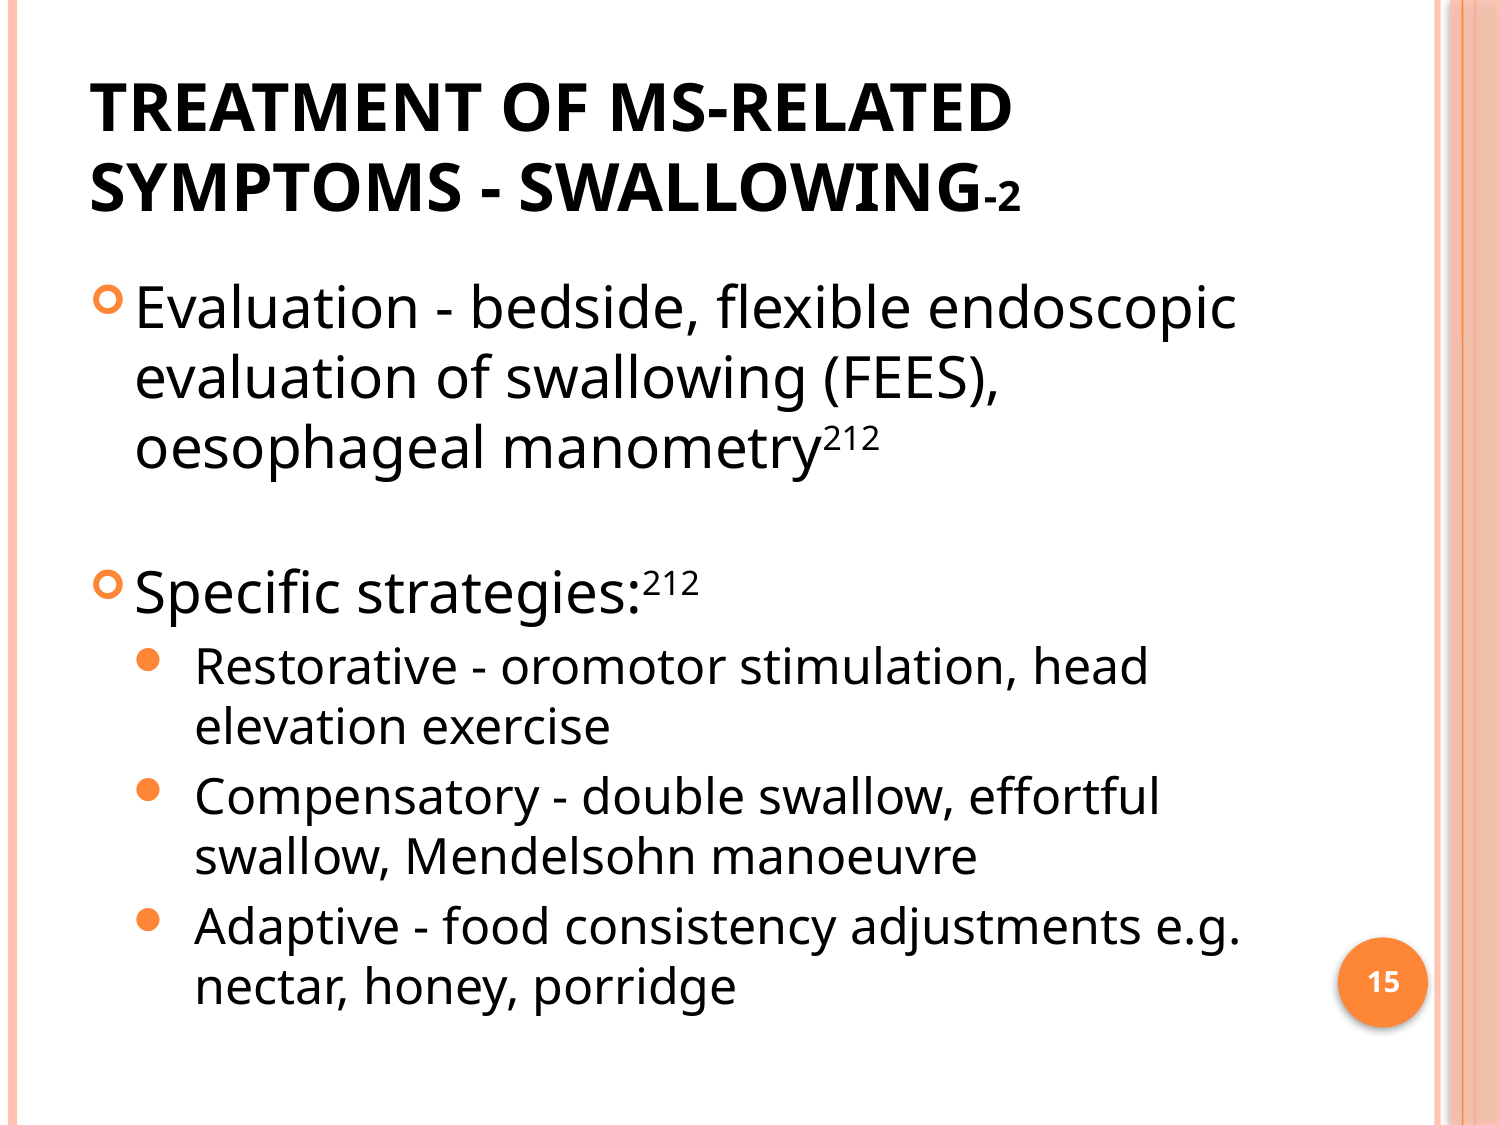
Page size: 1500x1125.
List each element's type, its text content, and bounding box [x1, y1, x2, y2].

slide_number 15 [1333, 940, 1434, 1027]
list Evaluation - bedside, flexible endoscopic evaluation of swallowing (FEES), oesophageal manometry212 Specific strategies:212 Restorative - oromotor stimulation, head elevation exercise Compensatory - double swallow, effortful swallow, Mendelsohn manoeuvre Adaptive - food consistency adjustments e.g. nectar, honey, porridge [75, 262, 1370, 1062]
title Treatment of MS-related symptoms - Swallowing-2 [75, 45, 1405, 233]
